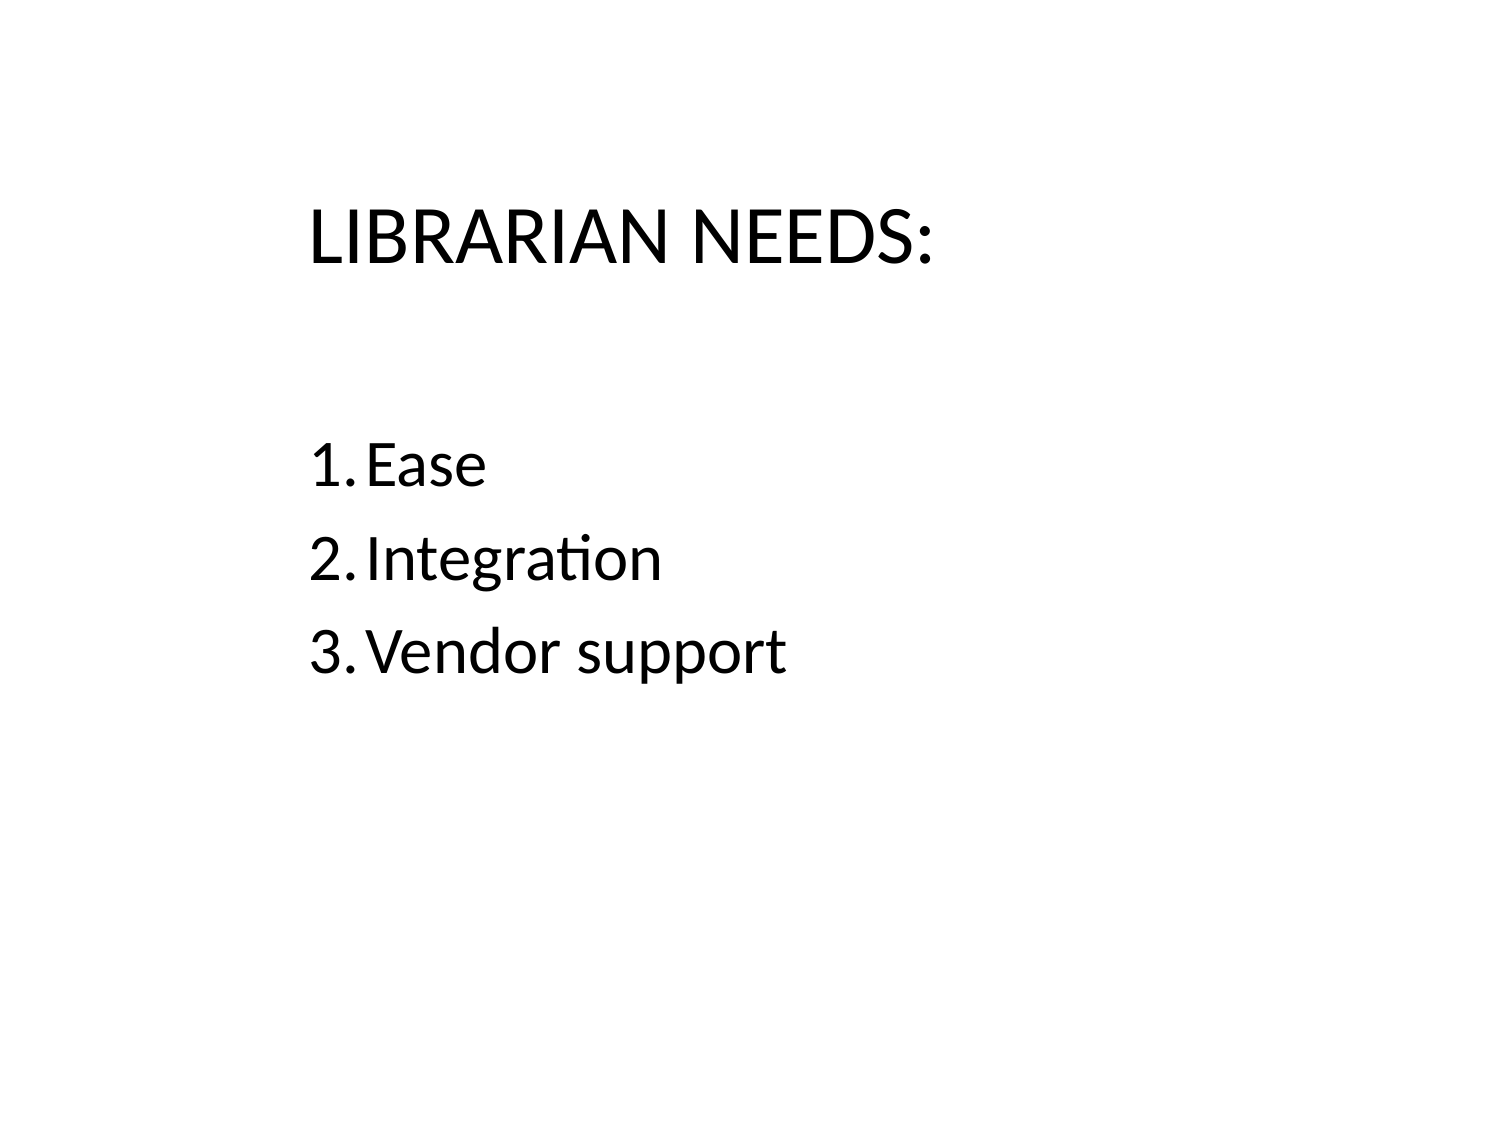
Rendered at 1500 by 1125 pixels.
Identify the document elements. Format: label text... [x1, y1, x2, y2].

list Ease Integration Vendor support [294, 412, 1194, 1013]
title LIBRARIAN NEEDS: [294, 99, 1194, 338]
